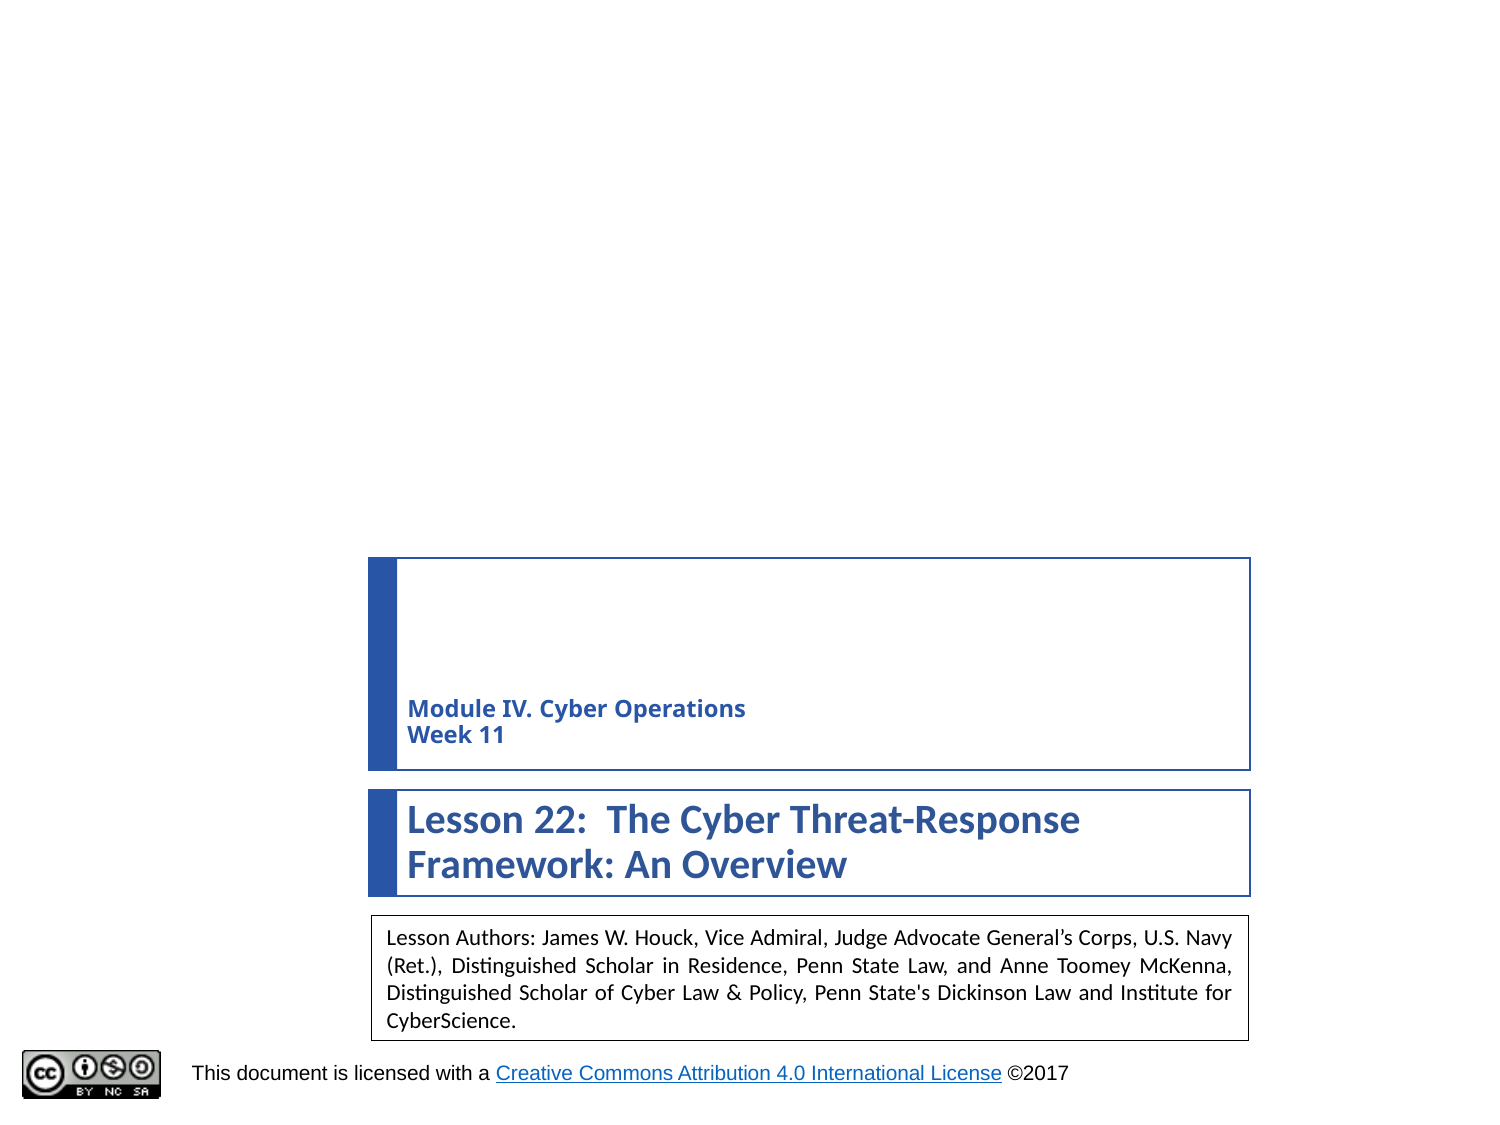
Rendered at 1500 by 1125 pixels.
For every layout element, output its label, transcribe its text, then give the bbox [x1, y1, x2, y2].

picture [22, 1050, 161, 1099]
list Lesson 22: The Cyber Threat-Response Framework: An Overview [392, 819, 1246, 866]
text_box Lesson Authors: James W. Houck, Vice Admiral, Judge Advocate General’s Corps, U.S. Navy (Ret.), Distinguished Scholar in Residence, Penn State Law, and Anne Toomey McKenna, Distinguished Scholar of Cyber Law & Policy, Penn State's Dickinson Law and Institute for CyberScience. [371, 915, 1249, 1041]
title Module IV. Cyber Operations Week 11 [392, 624, 1246, 757]
